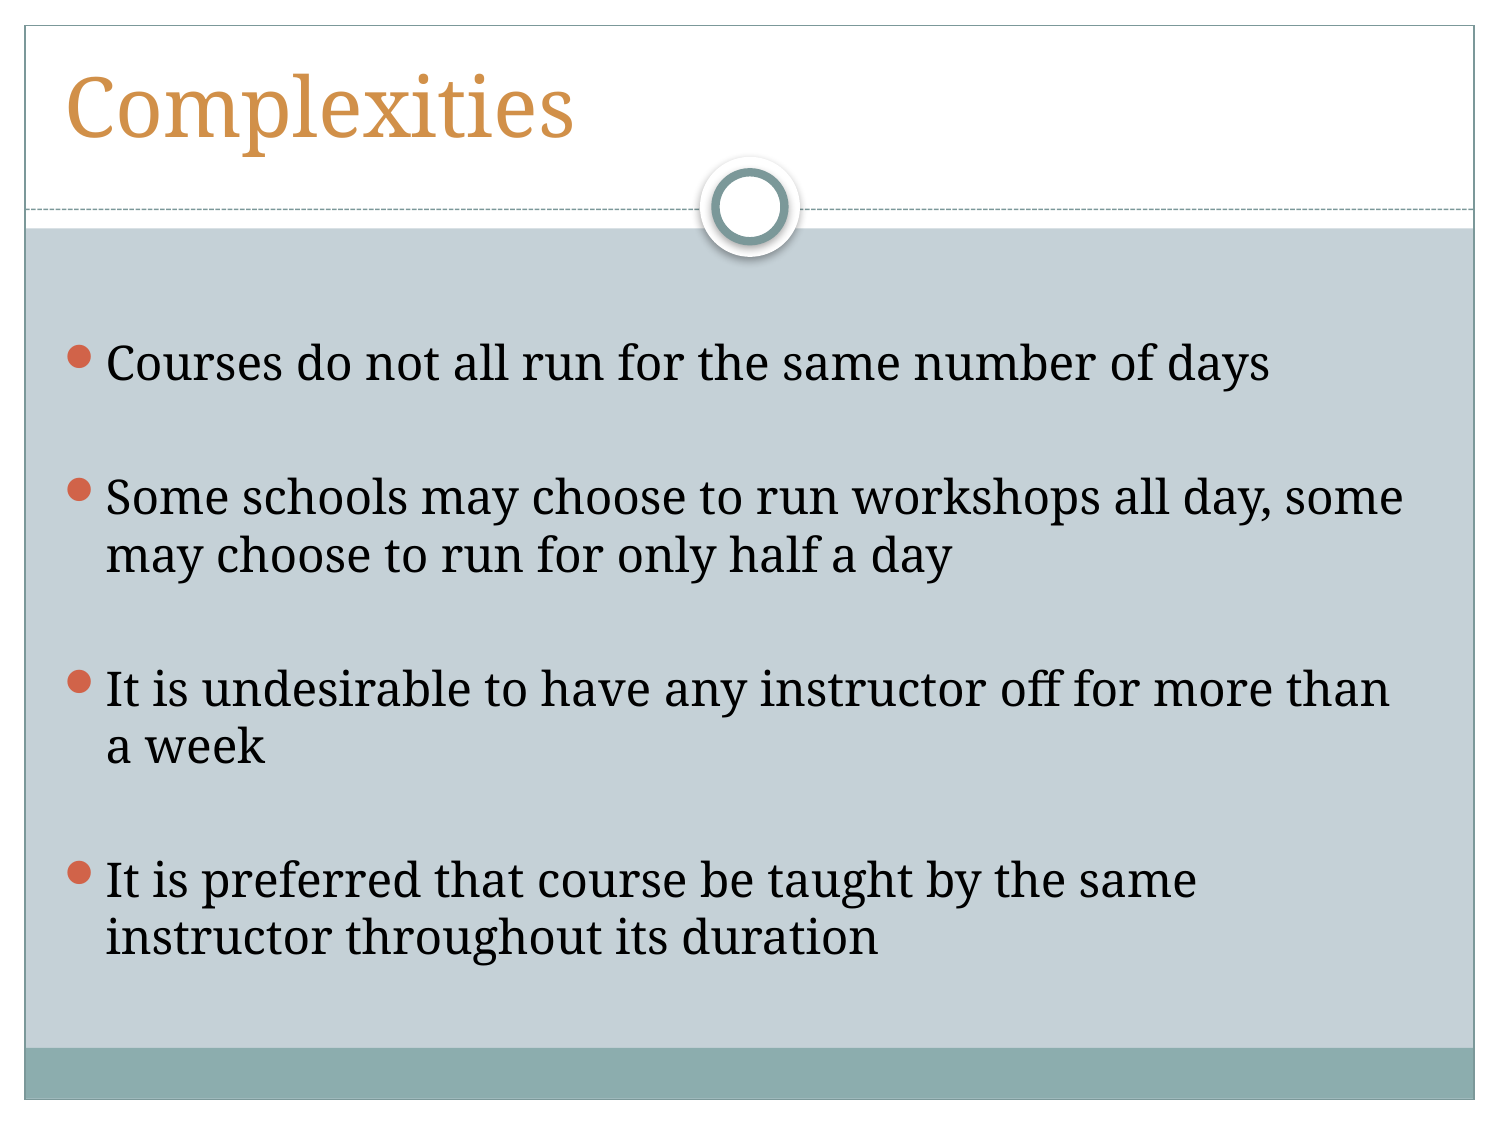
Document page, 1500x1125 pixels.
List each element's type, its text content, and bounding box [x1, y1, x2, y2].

list Courses do not all run for the same number of days Some schools may choose to run workshops all day, some may choose to run for only half a day It is undesirable to have any instructor off for more than a week It is preferred that course be taught by the same instructor throughout its duration [49, 325, 1445, 975]
title Complexities [49, 37, 1450, 162]
